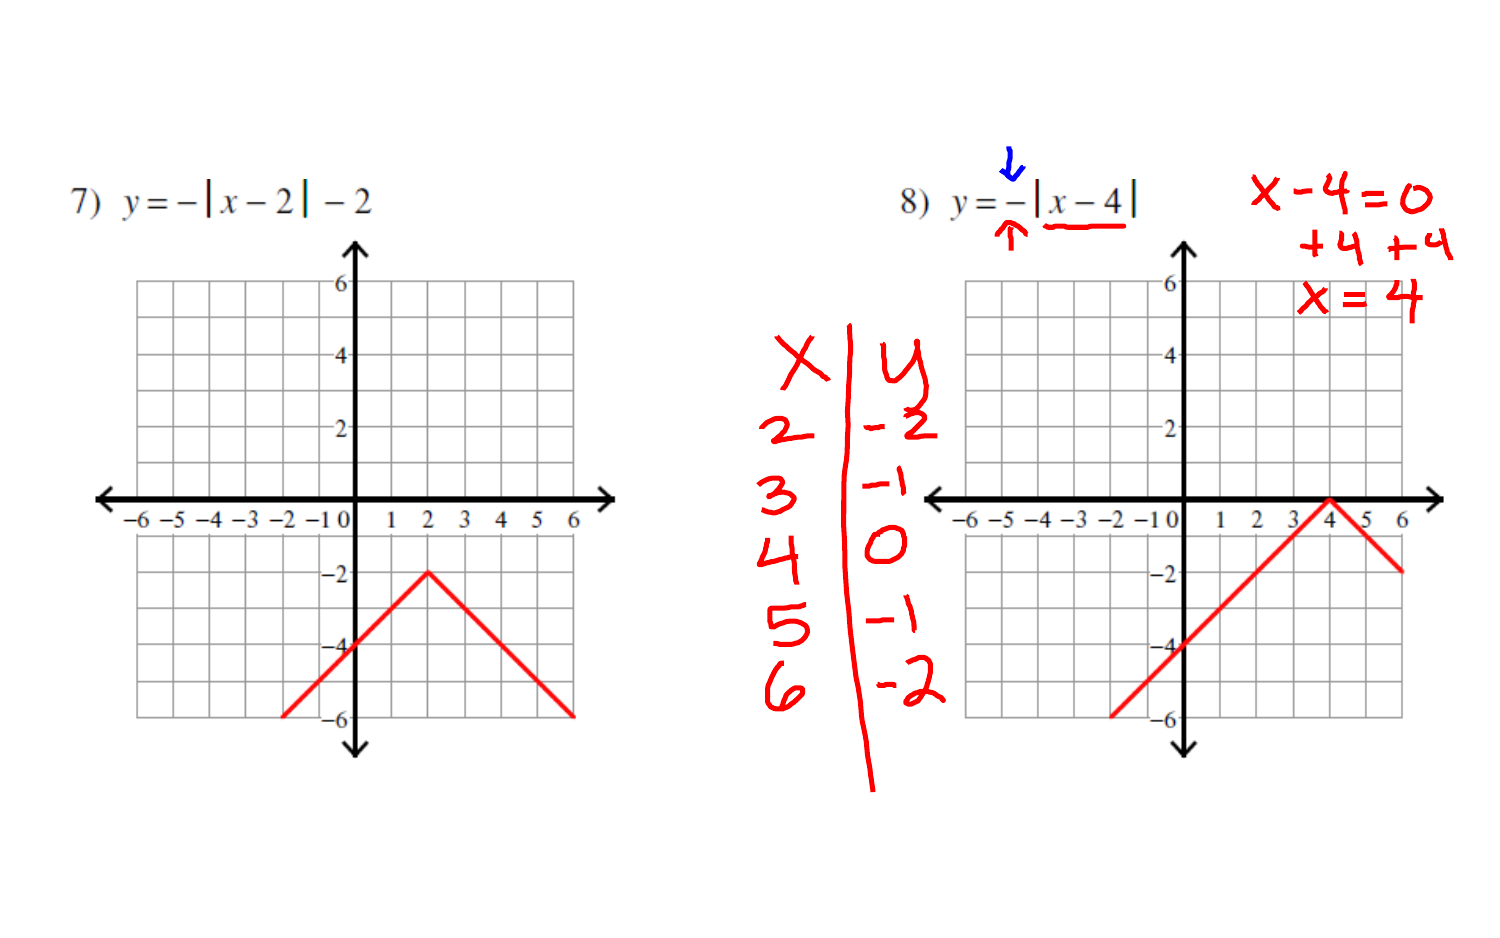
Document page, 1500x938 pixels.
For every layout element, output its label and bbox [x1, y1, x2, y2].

text_box [1000, 146, 1024, 180]
picture [44, 178, 1456, 760]
text_box [868, 766, 874, 793]
